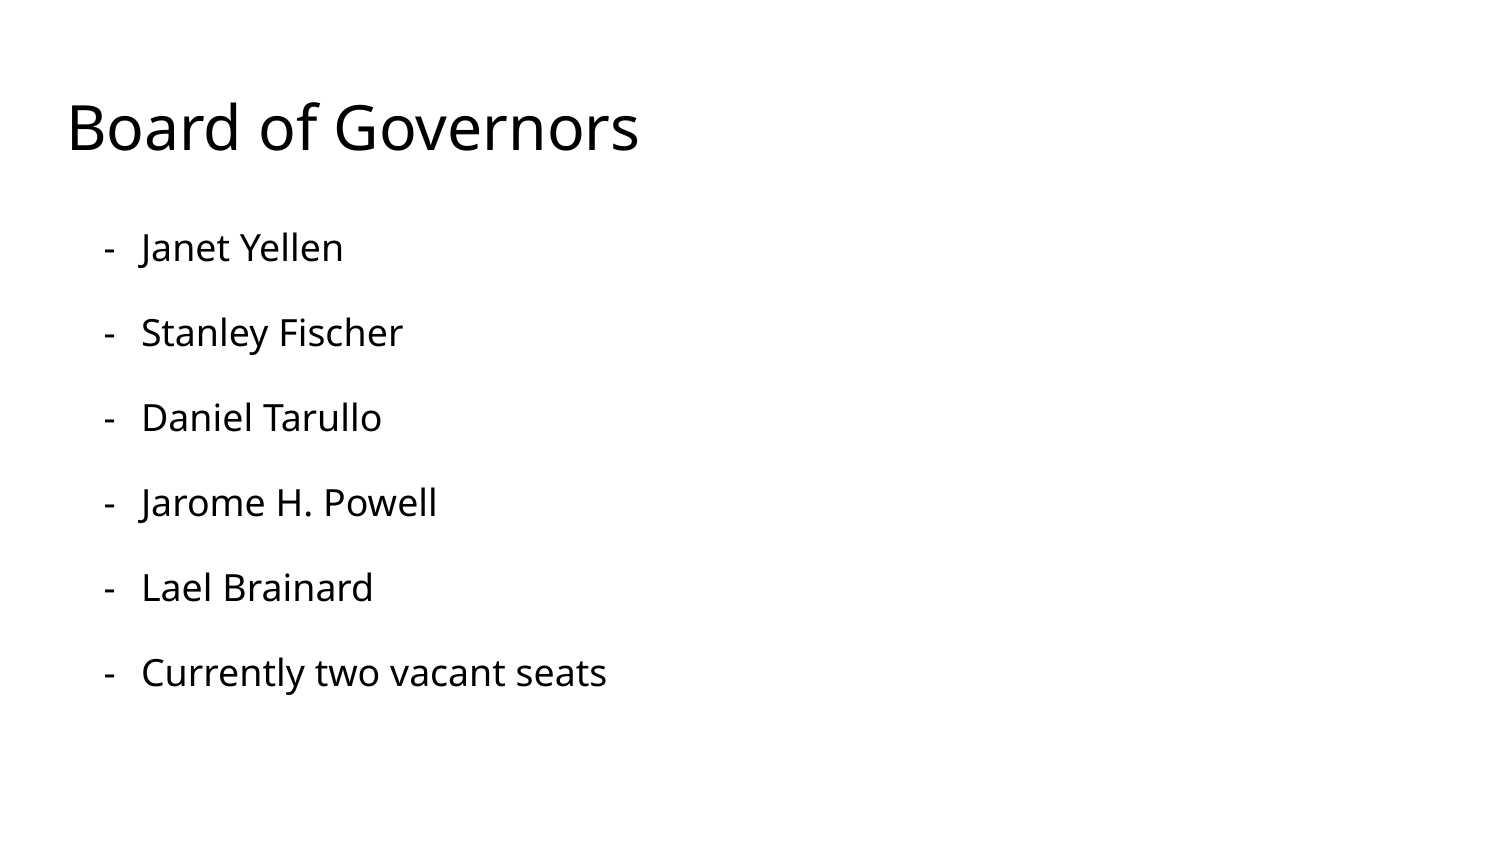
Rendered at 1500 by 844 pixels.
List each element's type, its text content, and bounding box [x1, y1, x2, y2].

list Janet Yellen Stanley Fischer Daniel Tarullo Jarome H. Powell Lael Brainard Currently two vacant seats [51, 202, 1449, 750]
title Board of Governors [51, 72, 1449, 167]
